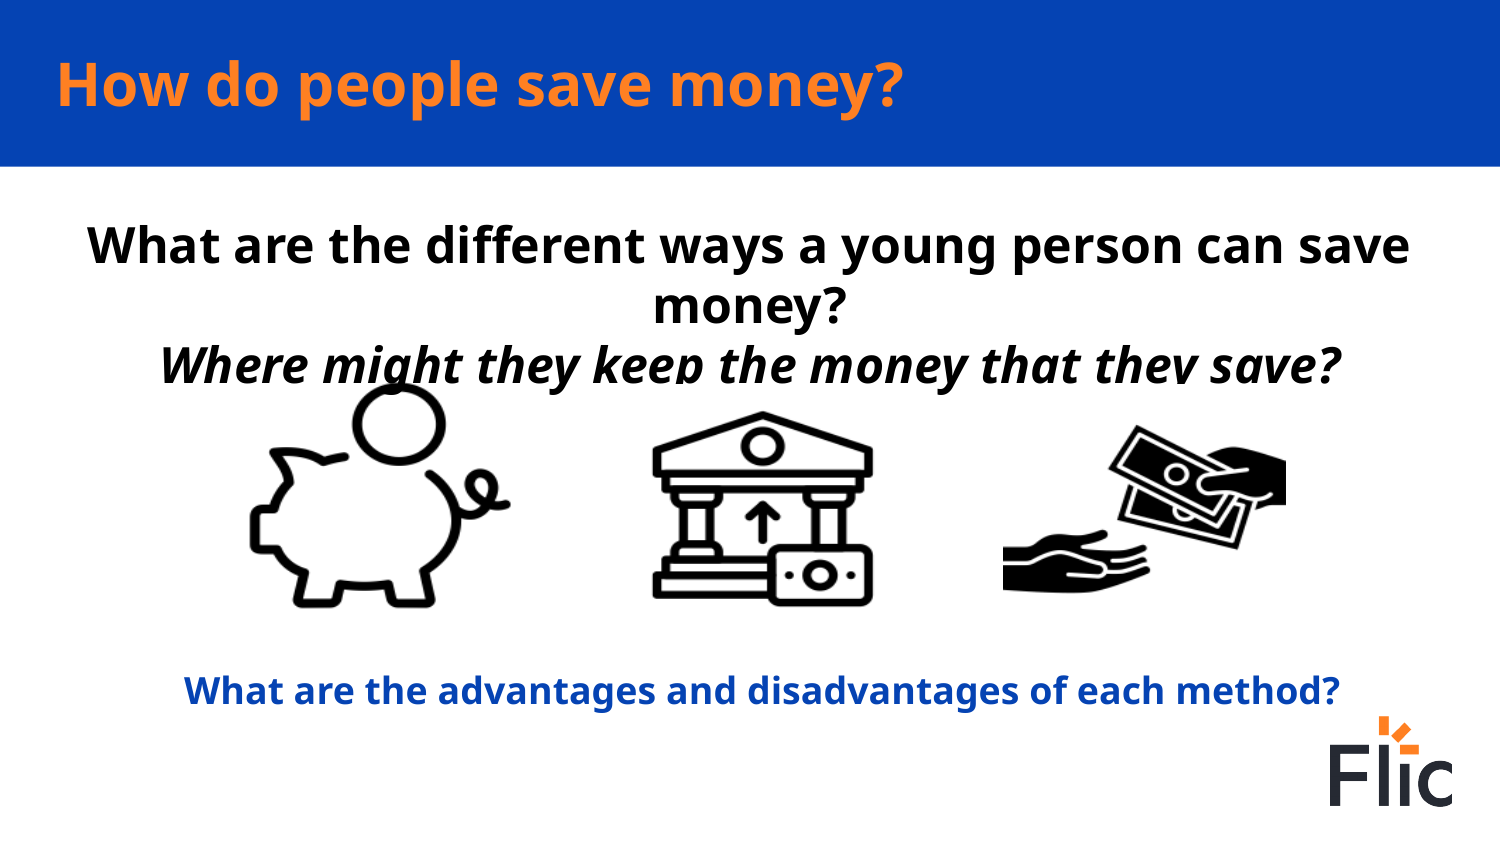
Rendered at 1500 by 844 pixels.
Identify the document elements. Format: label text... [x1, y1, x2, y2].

picture [240, 376, 523, 626]
title How do people save money? [40, 39, 1309, 125]
text_box What are the advantages and disadvantages of each method? [142, 652, 1384, 728]
picture [621, 384, 904, 634]
picture [1330, 716, 1452, 807]
picture [1003, 384, 1286, 634]
text_box What are the different ways a young person can save money? Where might they keep the money that they save? [44, 198, 1456, 409]
